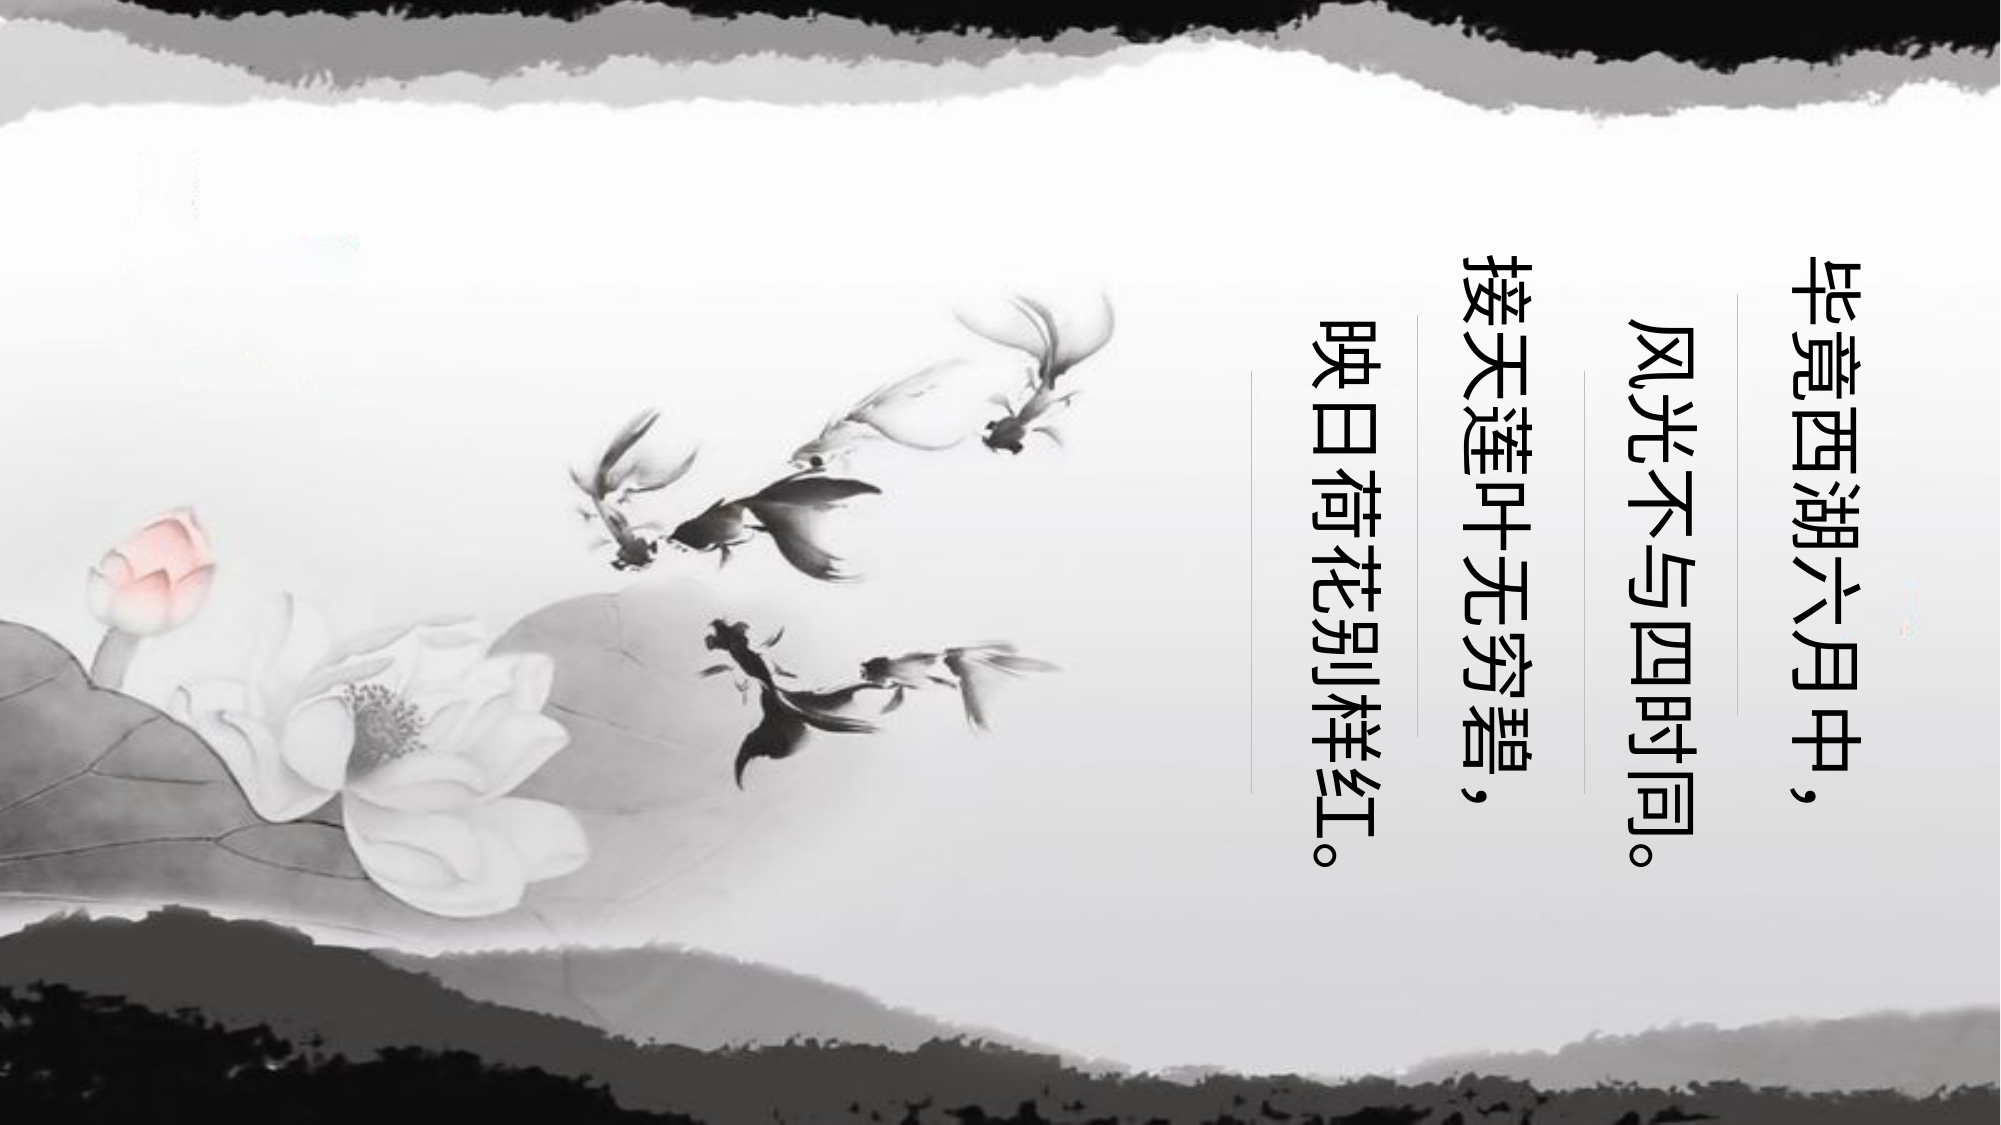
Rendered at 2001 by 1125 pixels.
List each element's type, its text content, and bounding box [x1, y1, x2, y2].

text_box 毕竟西湖六月中， [1760, 238, 1881, 892]
text_box 映日荷花别样红。 [1279, 301, 1401, 955]
text_box 接天莲叶无穷碧， [1431, 238, 1552, 892]
picture [0, 0, 2001, 1125]
text_box 风光不与四时同。 [1595, 301, 1717, 955]
